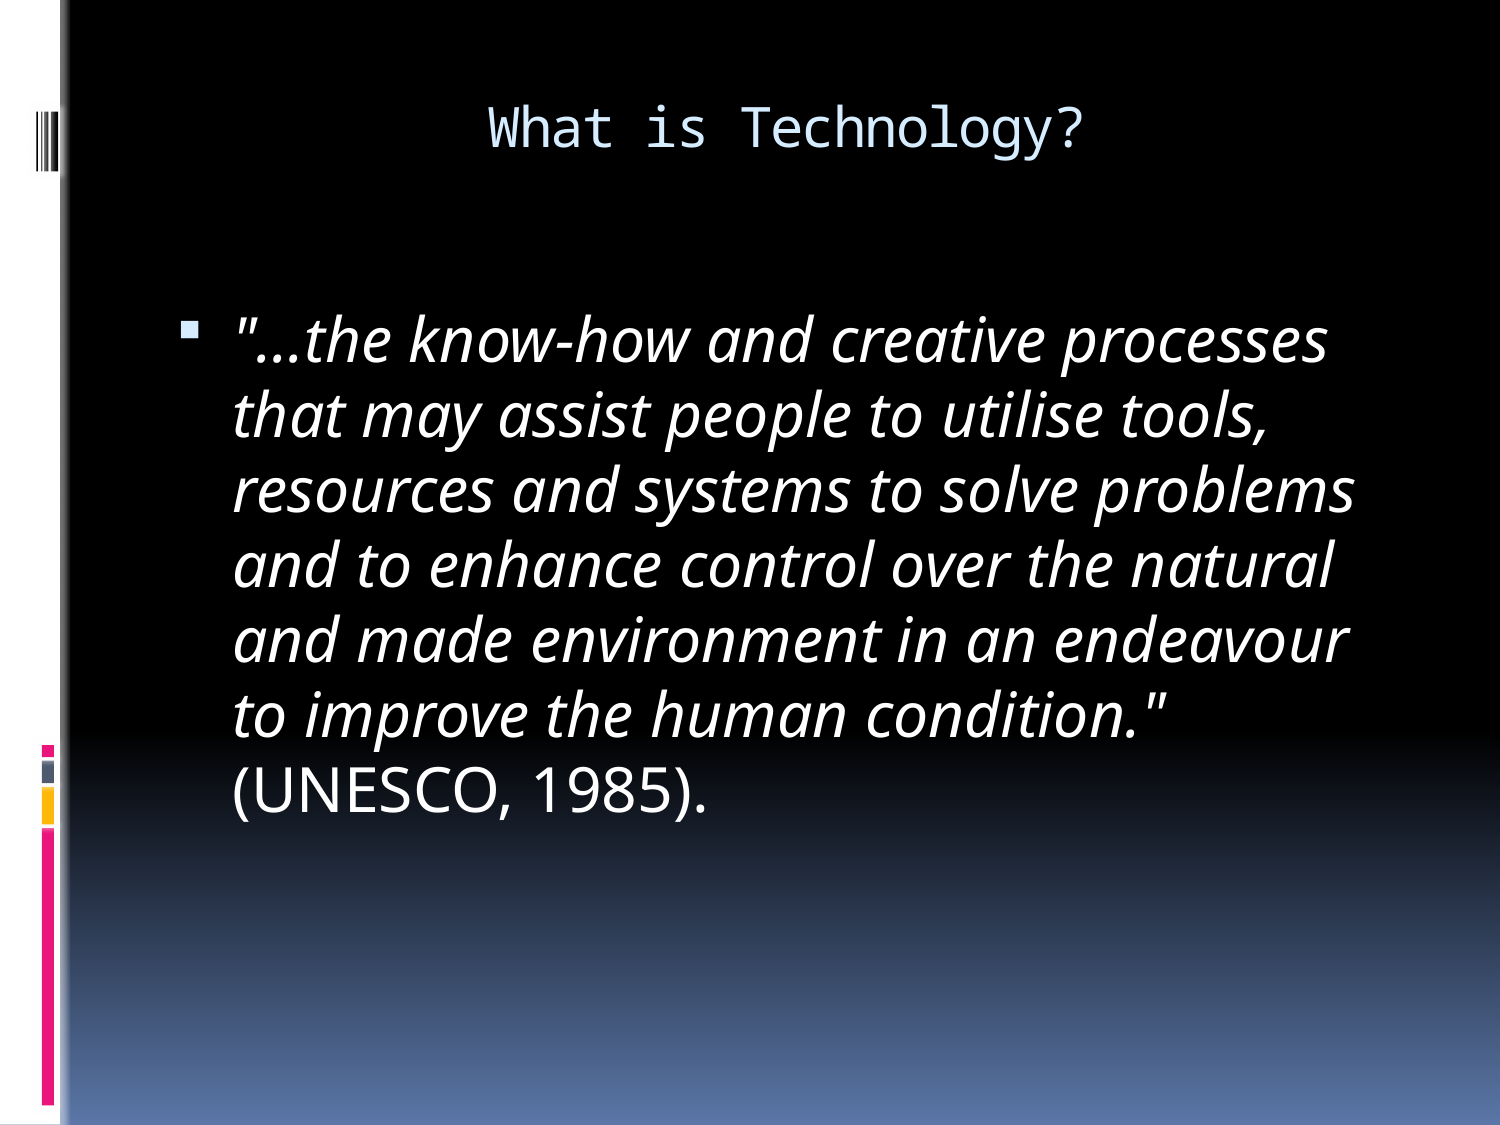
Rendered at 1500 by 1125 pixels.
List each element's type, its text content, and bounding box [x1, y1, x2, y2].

list "...the know-how and creative processes that may assist people to utilise tools, resources and systems to solve problems and to enhance control over the natural and made environment in an endeavour to improve the human condition." (UNESCO, 1985). [150, 292, 1425, 1043]
title What is Technology? [150, 83, 1425, 234]
